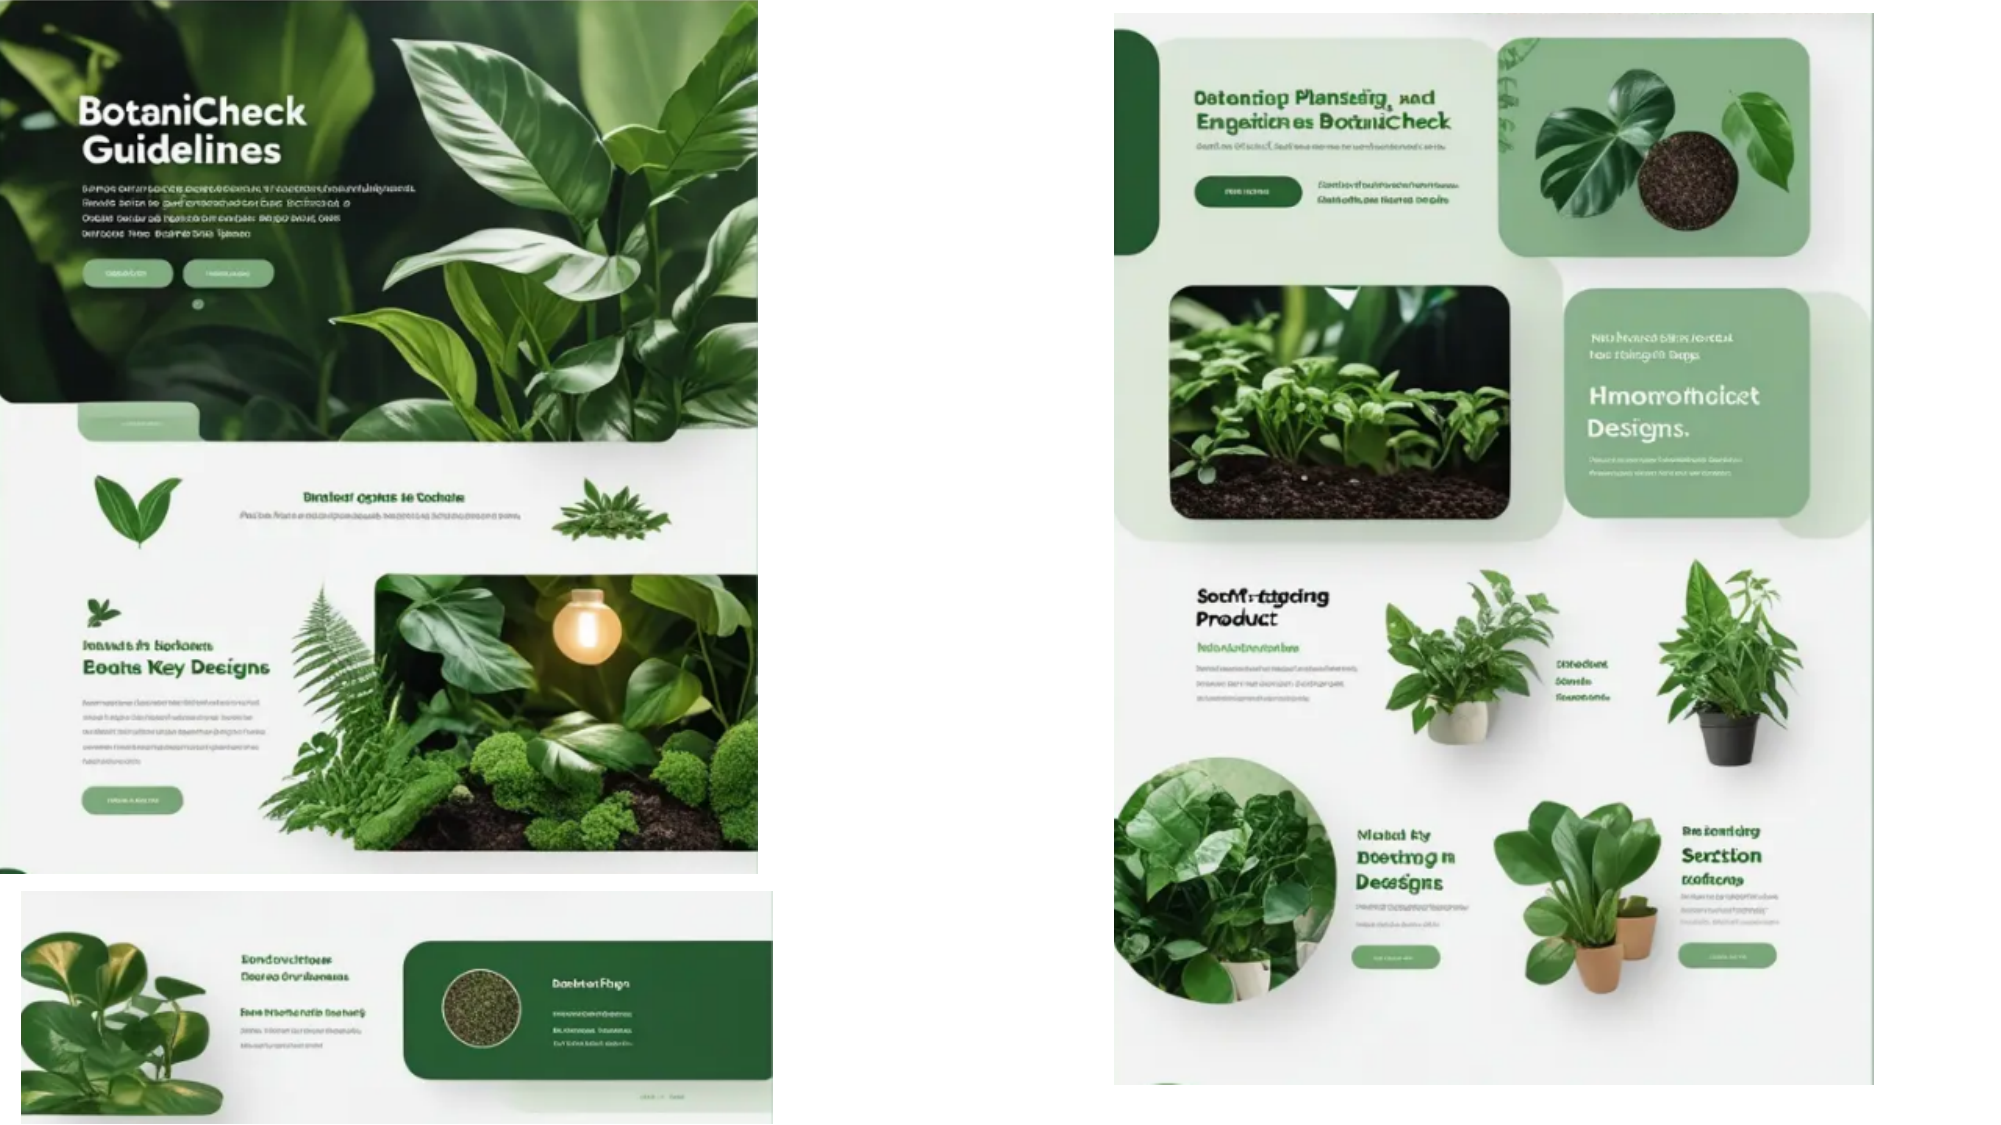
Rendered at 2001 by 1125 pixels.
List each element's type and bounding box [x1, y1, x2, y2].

picture [0, 0, 758, 874]
picture [1114, 13, 1874, 1085]
picture [21, 891, 773, 1125]
